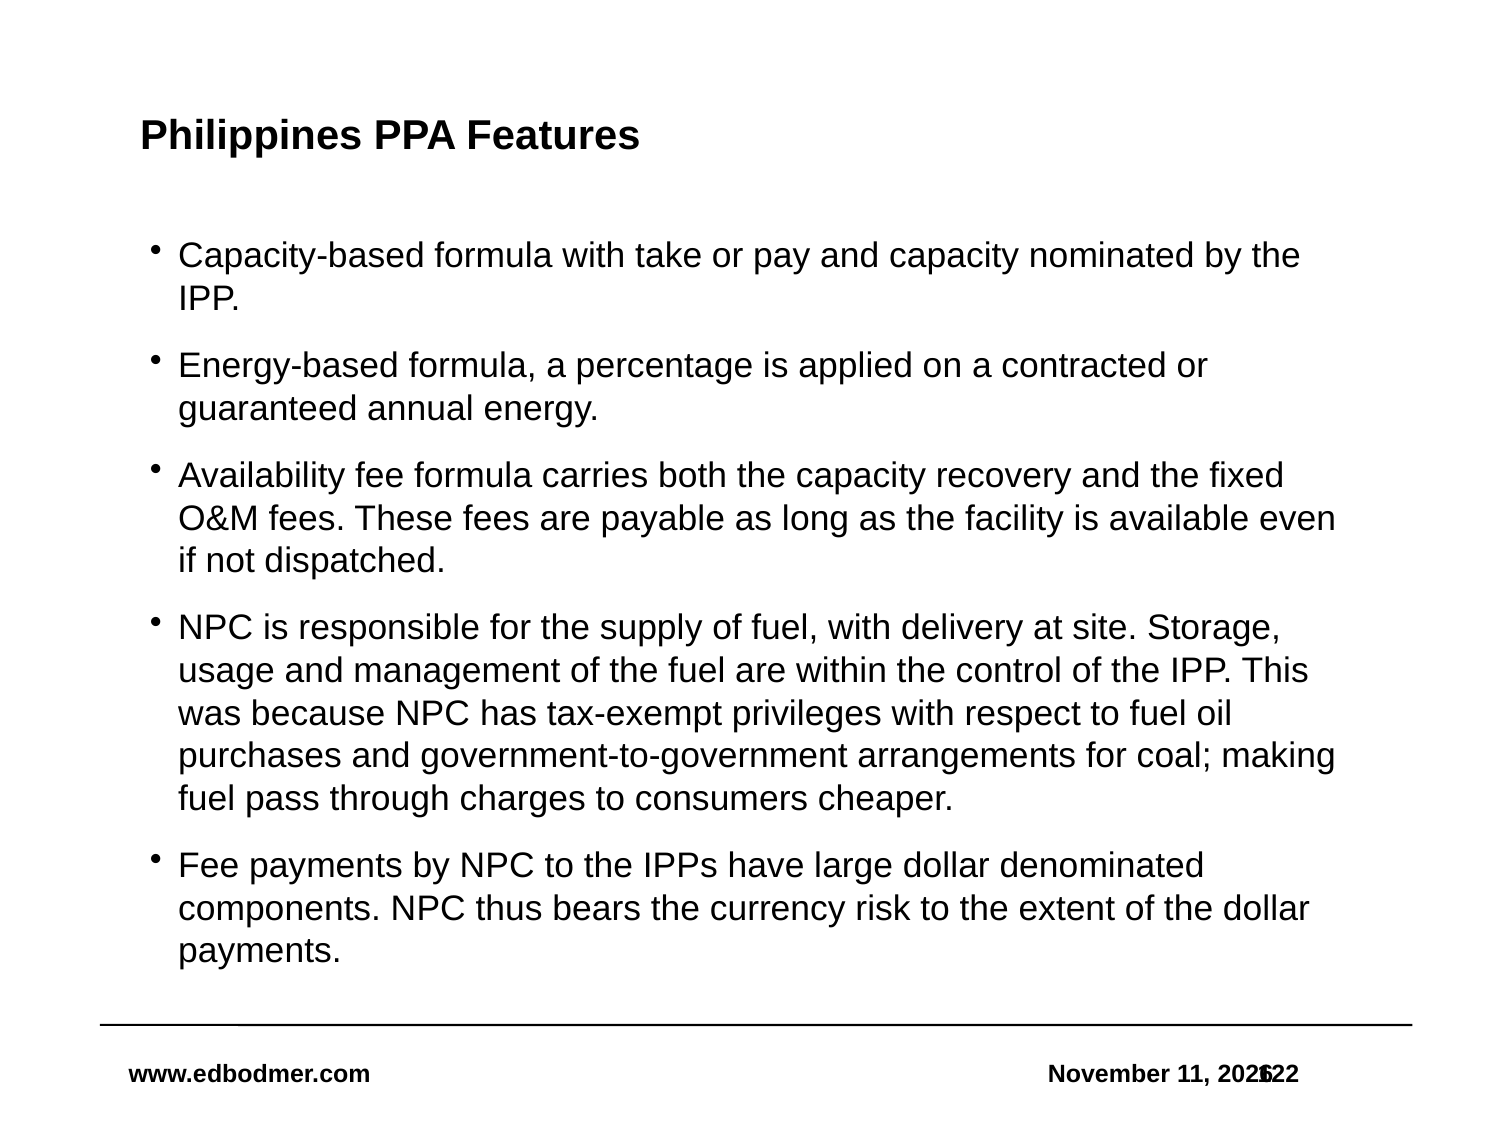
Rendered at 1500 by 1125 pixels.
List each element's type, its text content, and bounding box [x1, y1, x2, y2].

title Philippines PPA Features [124, 99, 1288, 224]
list Capacity-based formula with take or pay and capacity nominated by the IPP. Energy-based formula, a percentage is applied on a contracted or guaranteed annual energy. Availability fee formula carries both the capacity recovery and the fixed O&M fees. These fees are payable as long as the facility is available even if not dispatched. NPC is responsible for the supply of fuel, with delivery at site. Storage, usage and management of the fuel are within the control of the IPP. This was because NPC has tax-exempt privileges with respect to fuel oil purchases and government-to-government arrangements for coal; making fuel pass through charges to consumers cheaper. Fee payments by NPC to the IPPs have large dollar denominated components. NPC thus bears the currency risk to the extent of the dollar payments. [124, 224, 1376, 1001]
